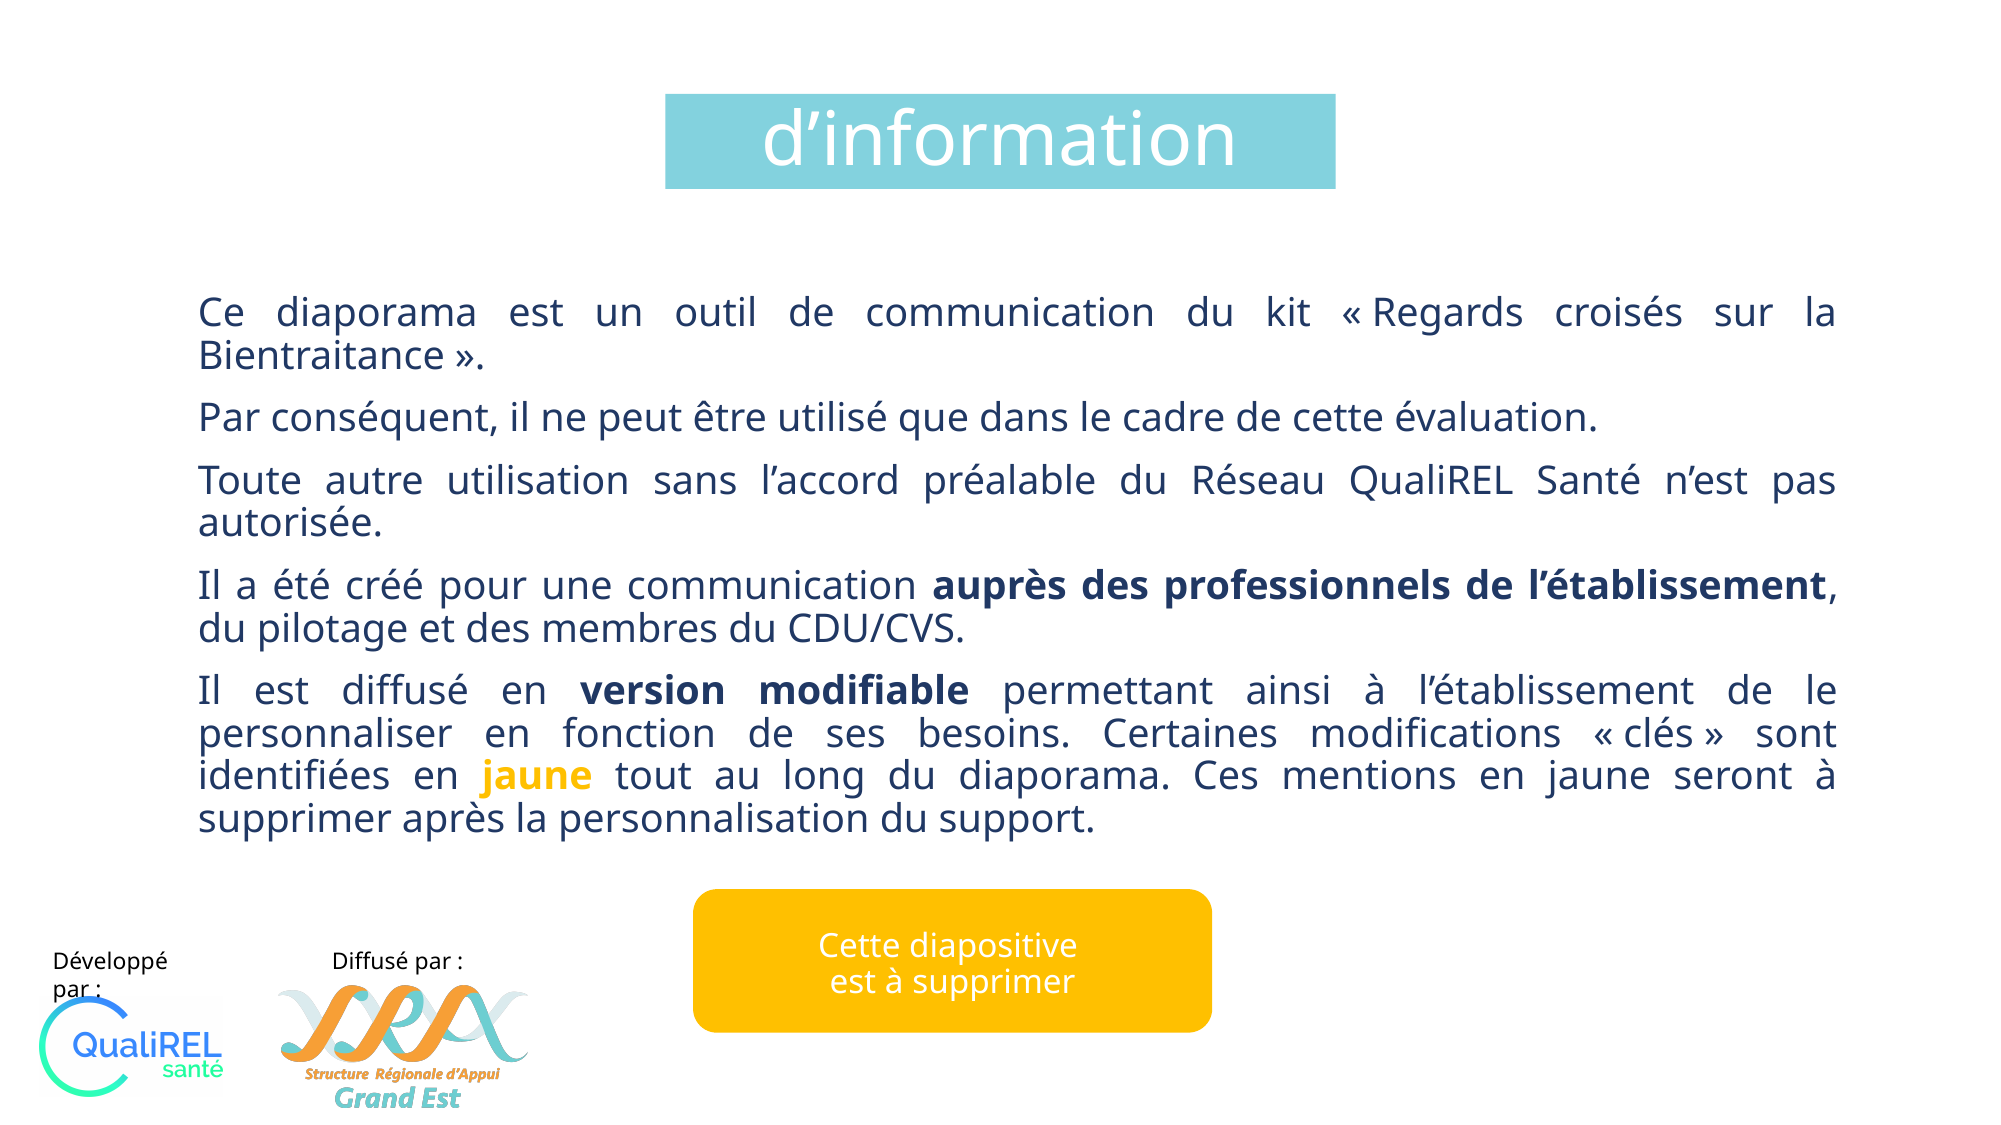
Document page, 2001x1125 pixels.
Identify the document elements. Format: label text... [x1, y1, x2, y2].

picture [39, 996, 223, 1097]
title Note d’information [665, 93, 1336, 189]
subtitle Ce diaporama est un outil de communication du kit « Regards croisés sur la Bientraitance ». Par conséquent, il ne peut être utilisé que dans le cadre de cette évaluation. Toute autre utilisation sans l’accord préalable du Réseau QualiREL Santé n’est pas autorisée. Il a été créé pour une communication auprès des professionnels de l’établissement, du pilotage et des membres du CDU/CVS. Il est diffusé en version modifiable permettant ainsi à l’établissement de le personnaliser en fonction de ses besoins. Certaines modifications « clés » sont identifiées en jaune tout au long du diaporama. Ces mentions en jaune seront à supprimer après la personnalisation du support. [182, 284, 1854, 1020]
text_box [692, 888, 1214, 1034]
text_box Diffusé par : [317, 939, 489, 982]
text_box Développé par : [37, 939, 237, 1010]
text_box Cette diapositive est à supprimer [715, 896, 1190, 1033]
picture [278, 985, 528, 1108]
